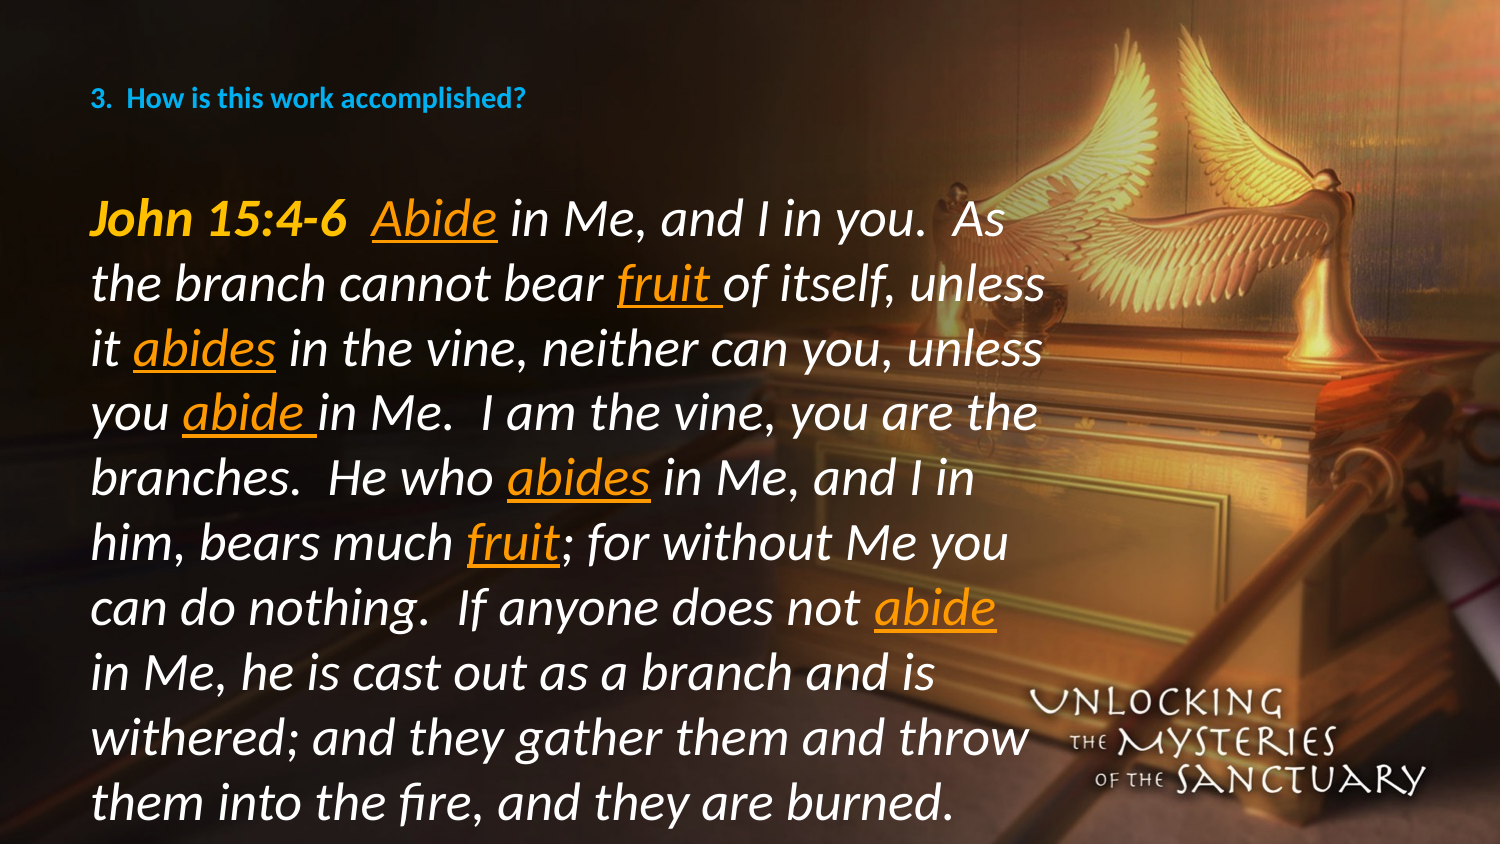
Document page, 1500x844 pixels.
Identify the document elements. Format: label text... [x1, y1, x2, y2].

picture [0, 0, 1500, 844]
list John 15:4-6 Abide in Me, and I in you. As the branch cannot bear fruit of itself, unless it abides in the vine, neither can you, unless you abide in Me. I am the vine, you are the branches. He who abides in Me, and I in him, bears much fruit; for without Me you can do nothing. If anyone does not abide in Me, he is cast out as a branch and is withered; and they gather them and throw them into the fire, and they are burned. [75, 174, 1063, 844]
title 3. How is this work accomplished? [75, 33, 1425, 175]
